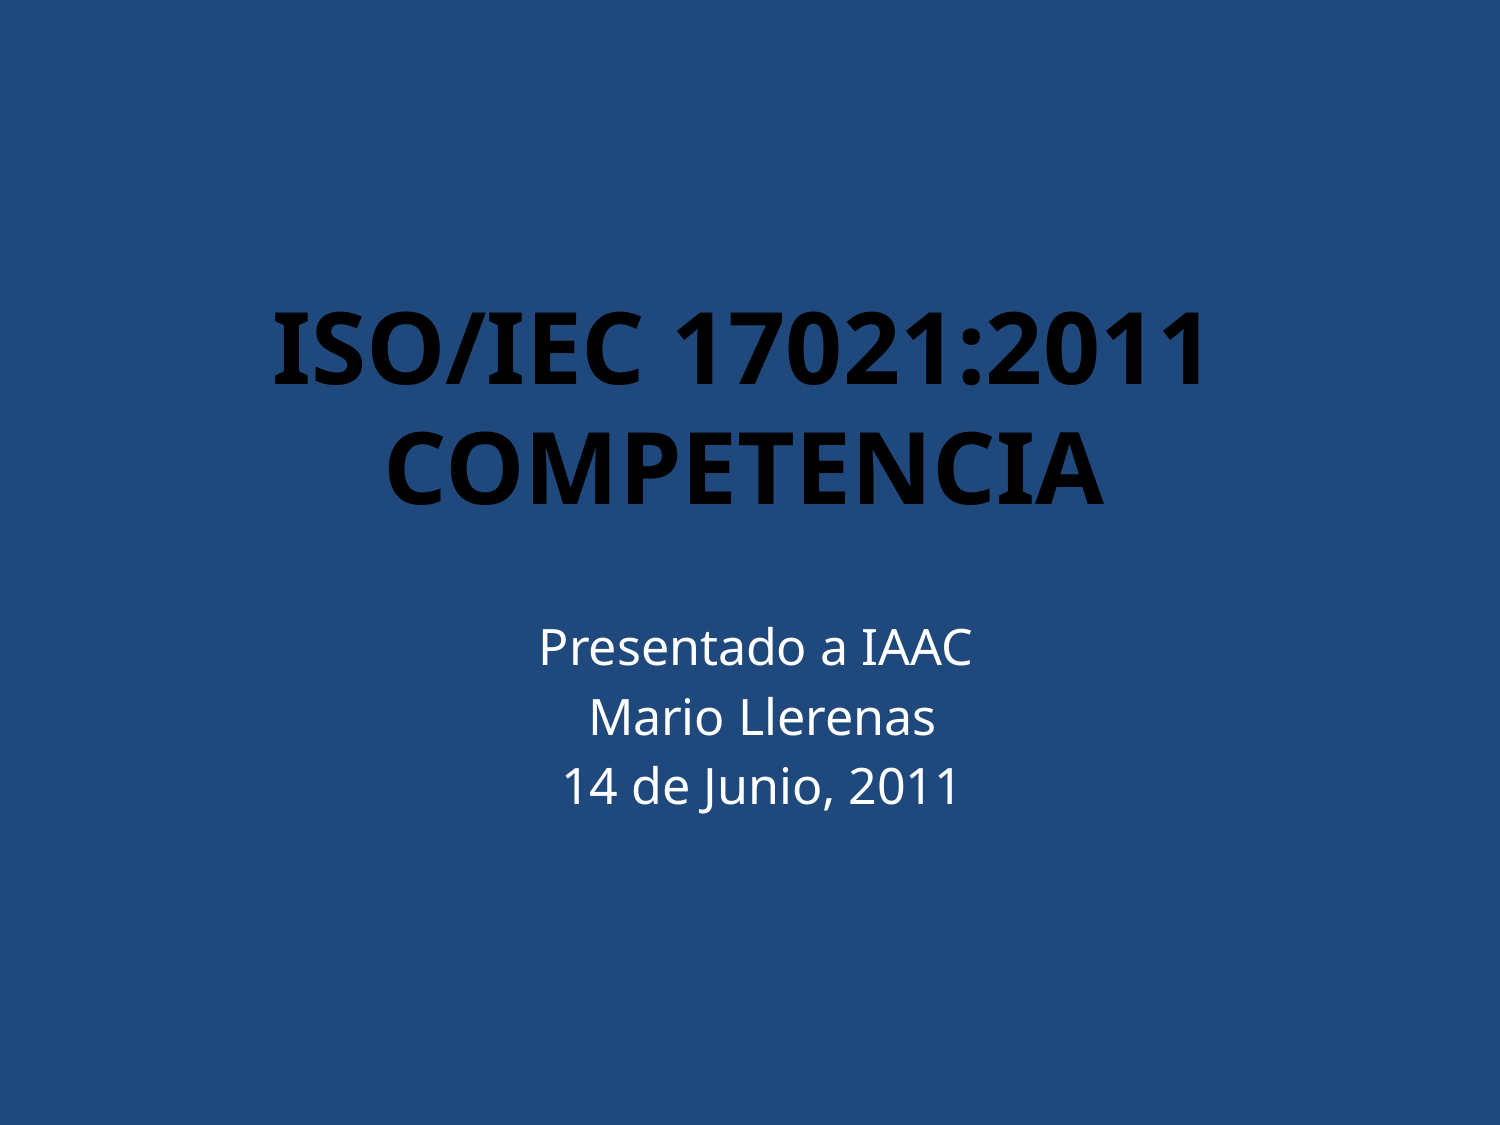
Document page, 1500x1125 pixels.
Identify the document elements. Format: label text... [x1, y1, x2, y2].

subtitle Presentado a IAAC Mario Llerenas 14 de Junio, 2011 [237, 537, 1288, 825]
title ISO/IEC 17021:2011 CompetencIA [69, 224, 1420, 525]
